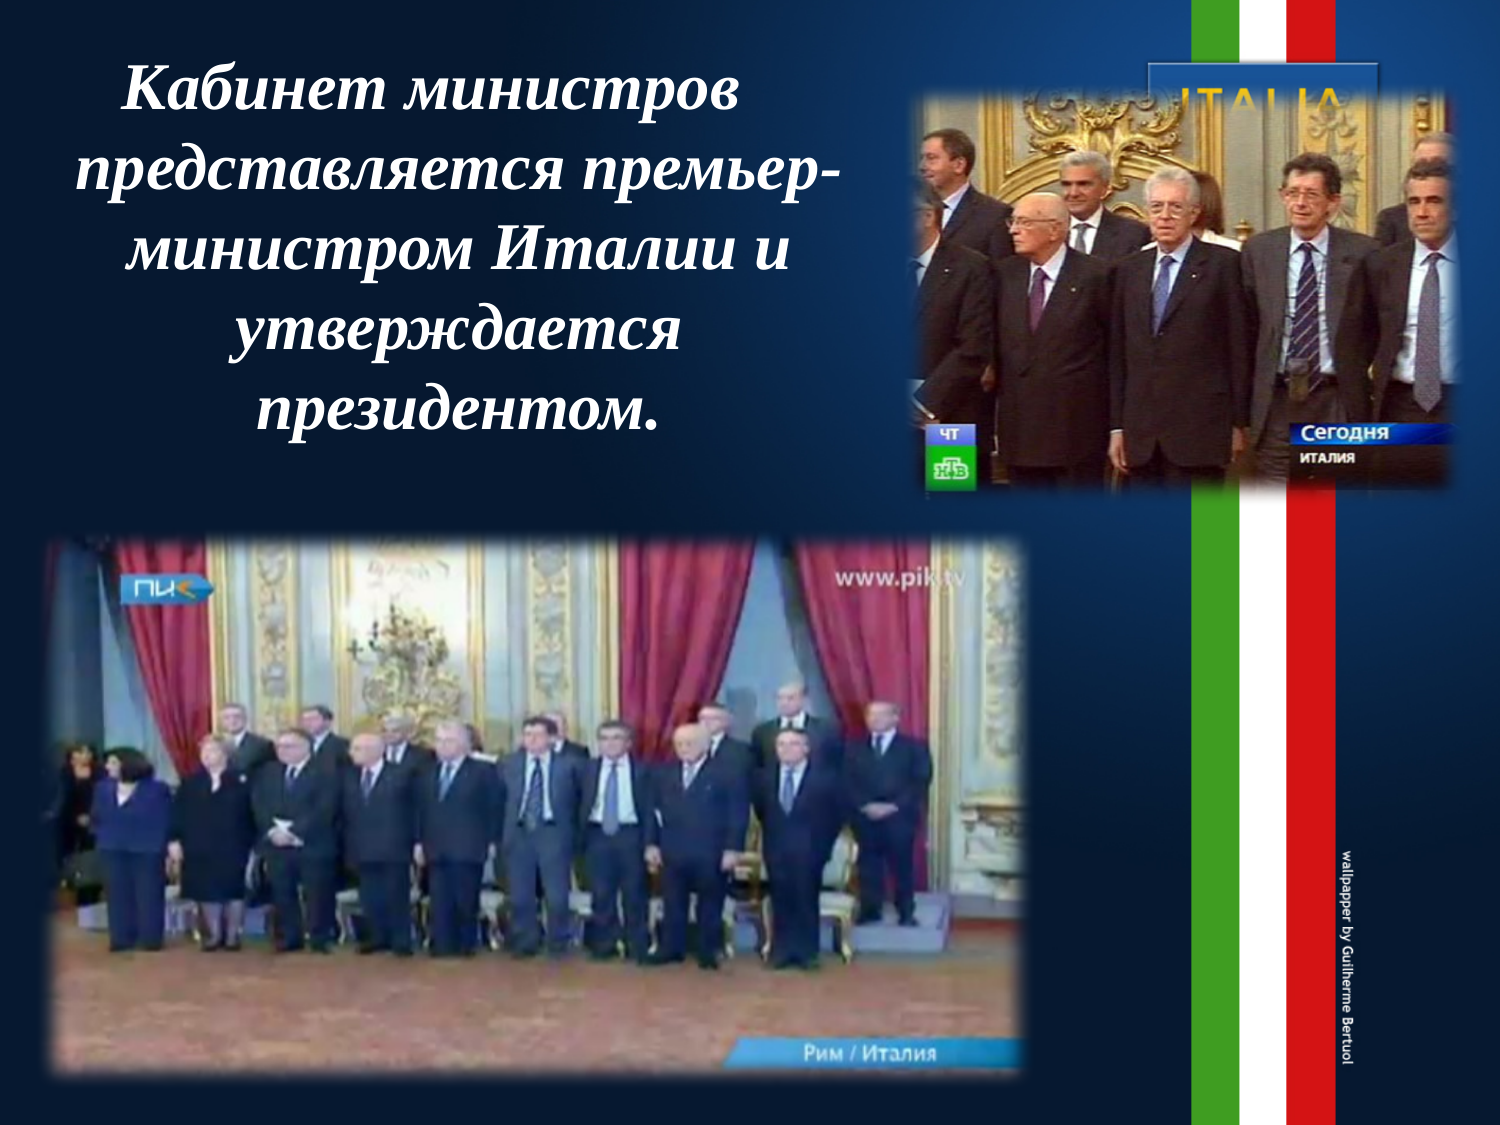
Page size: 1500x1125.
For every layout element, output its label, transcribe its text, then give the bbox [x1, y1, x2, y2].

picture [0, 0, 1500, 1125]
list Кабинет министров представляется премьер-министром Италии и утверждается президентом. [0, 35, 910, 500]
